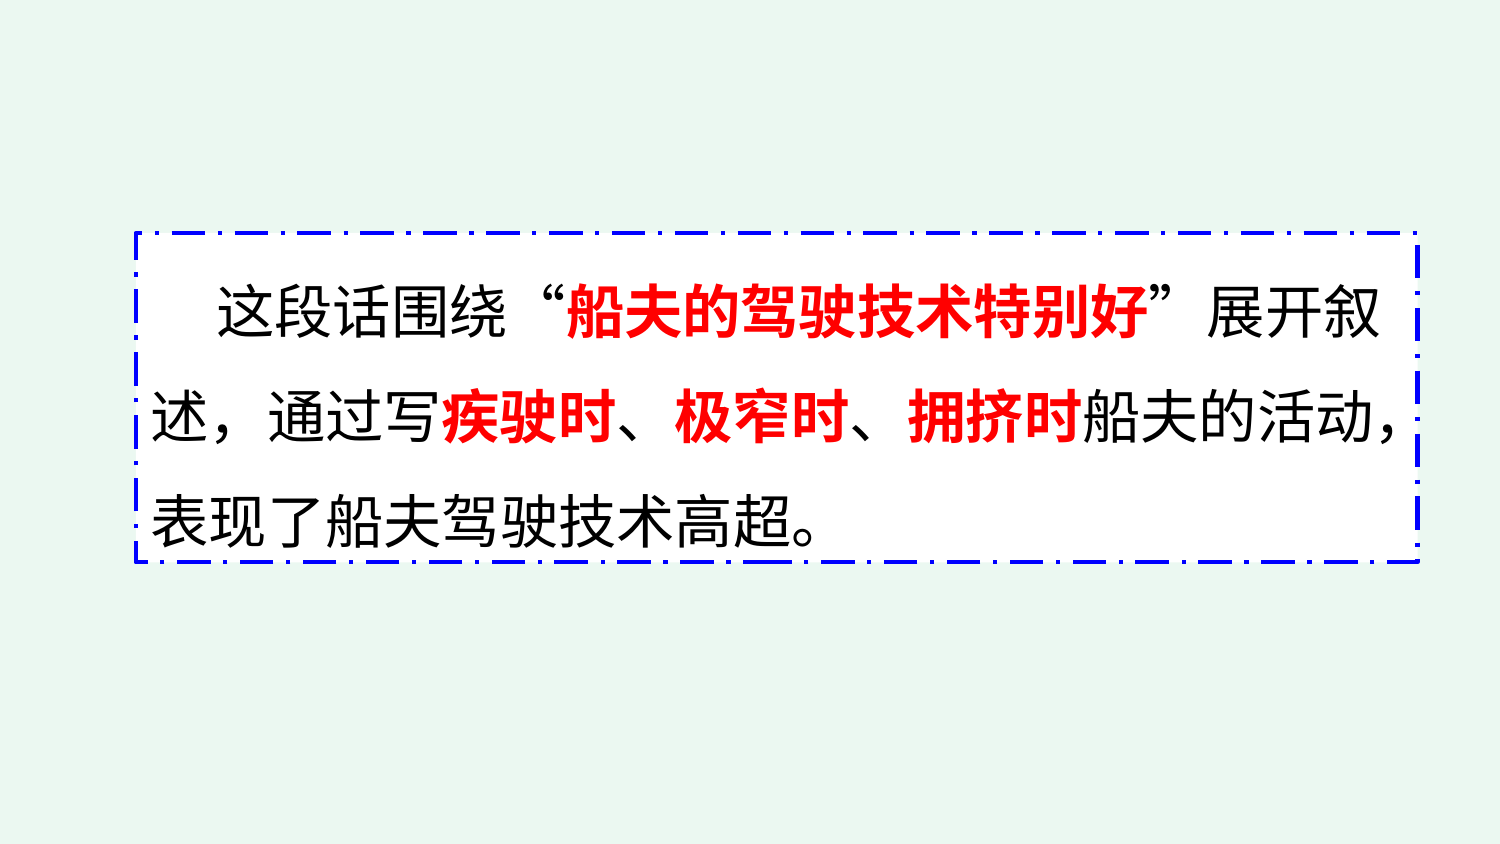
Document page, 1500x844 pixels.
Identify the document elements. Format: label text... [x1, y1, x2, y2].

text_box 这段话围绕“船夫的驾驶技术特别好”展开叙述，通过写疾驶时、极窄时、拥挤时船夫的活动，表现了船夫驾驶技术高超。 [134, 231, 1420, 564]
